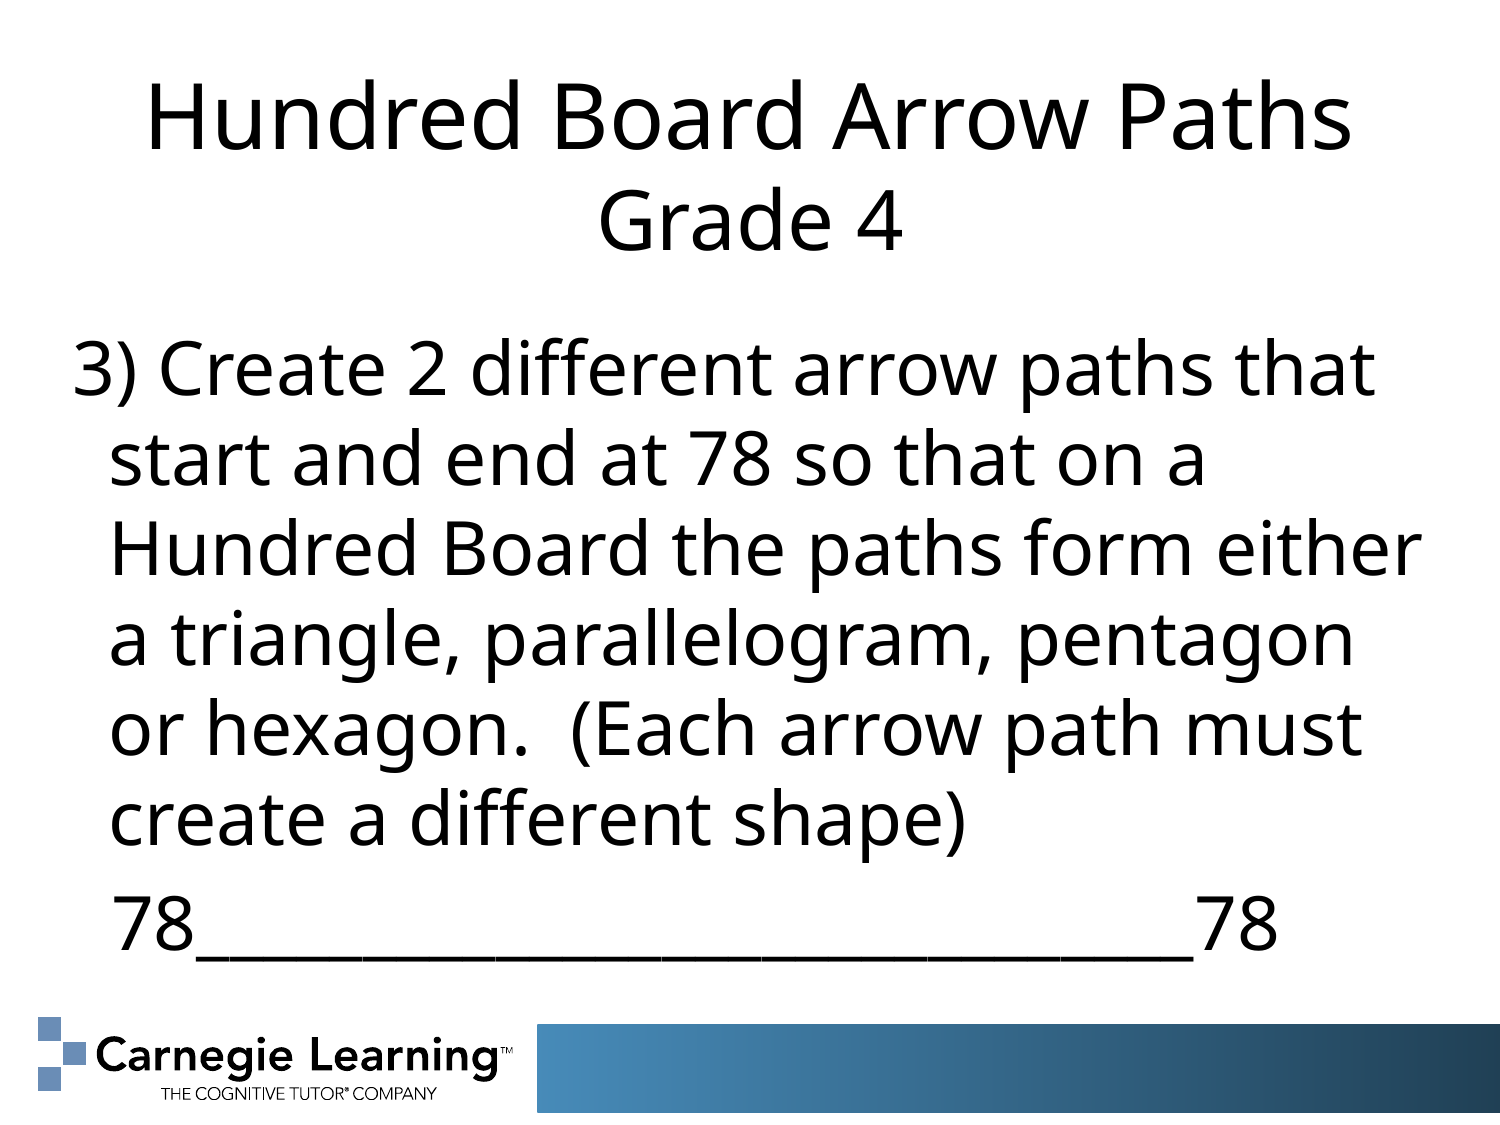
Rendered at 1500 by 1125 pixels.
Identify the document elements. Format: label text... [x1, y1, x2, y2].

title Hundred Board Arrow Paths Grade 4 [74, 24, 1426, 301]
list 3) Create 2 different arrow paths that start and end at 78 so that on a Hundred Board the paths form either a triangle, parallelogram, pentagon or hexagon. (Each arrow path must create a different shape) 78______________________________78 [37, 312, 1463, 1001]
